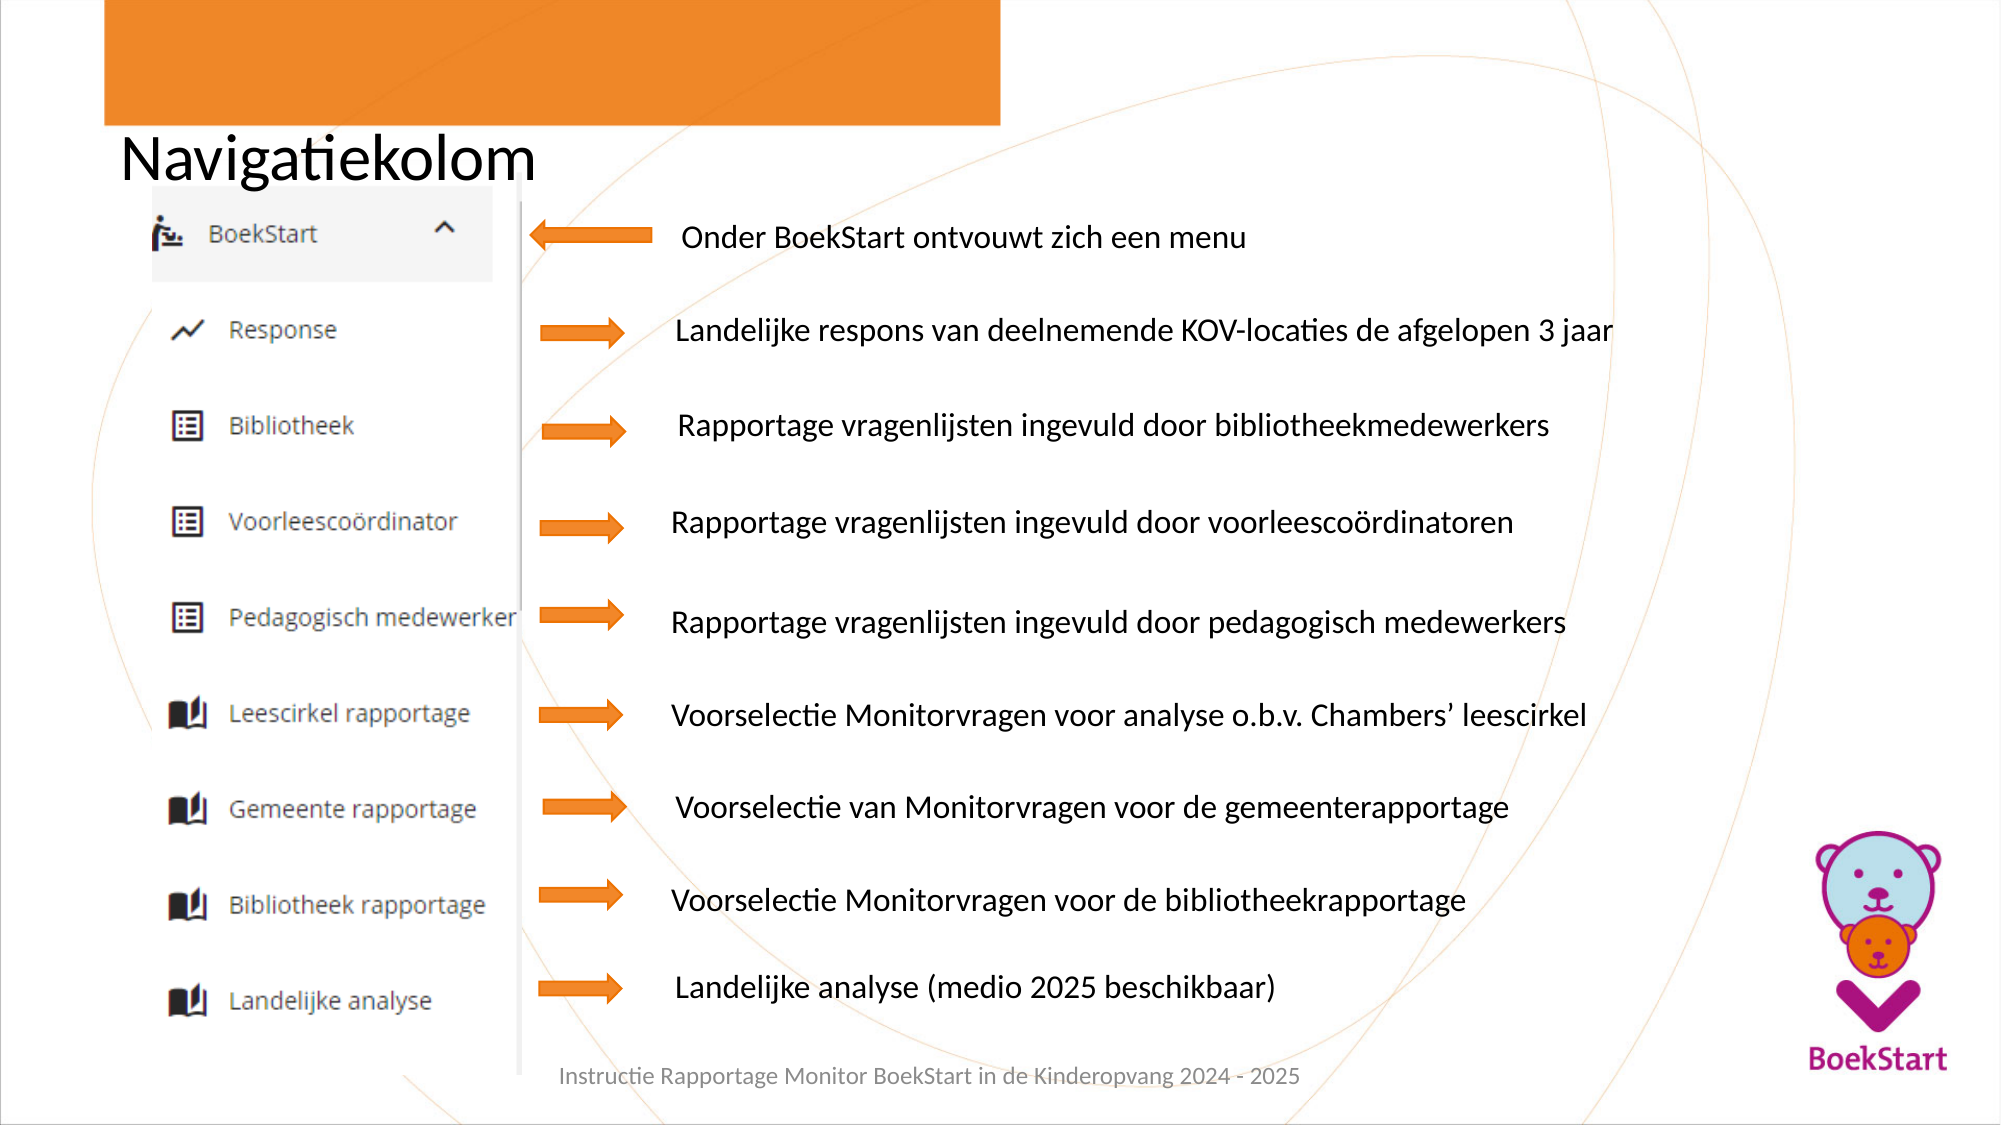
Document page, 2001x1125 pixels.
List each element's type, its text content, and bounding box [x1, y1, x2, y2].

text_box [529, 218, 653, 252]
text_box [542, 790, 628, 824]
text_box [541, 415, 627, 448]
text_box Voorselectie Monitorvragen voor de bibliotheekrapportage [656, 870, 1838, 965]
text_box [538, 878, 624, 912]
text_box Rapportage vragenlijsten ingevuld door bibliotheekmedewerkers [662, 395, 1963, 451]
text_box Rapportage vragenlijsten ingevuld door pedagogisch medewerkers [656, 592, 1838, 648]
text_box [539, 598, 625, 632]
text_box Onder BoekStart ontvouwt zich een menu [666, 207, 1848, 263]
text_box Landelijke respons van deelnemende KOV-locaties de afgelopen 3 jaar [660, 300, 1876, 356]
text_box [539, 511, 625, 545]
footer Instructie Rapportage Monitor BoekStart in de Kinderopvang 2024 - 2025 [486, 1044, 1386, 1105]
text_box Rapportage vragenlijsten ingevuld door voorleescoördinatoren [656, 492, 1838, 592]
picture [0, 0, 2001, 1125]
text_box Voorselectie Monitorvragen voor analyse o.b.v. Chambers’ leescirkel [656, 686, 2000, 741]
text_box [538, 972, 623, 1005]
text_box Landelijke analyse (medio 2025 beschikbaar) [660, 958, 1873, 1013]
text_box [540, 316, 625, 350]
text_box [538, 698, 624, 732]
title Navigatiekolom [105, 128, 1863, 189]
text_box Voorselectie van Monitorvragen voor de gemeenterapportage [660, 778, 1840, 833]
